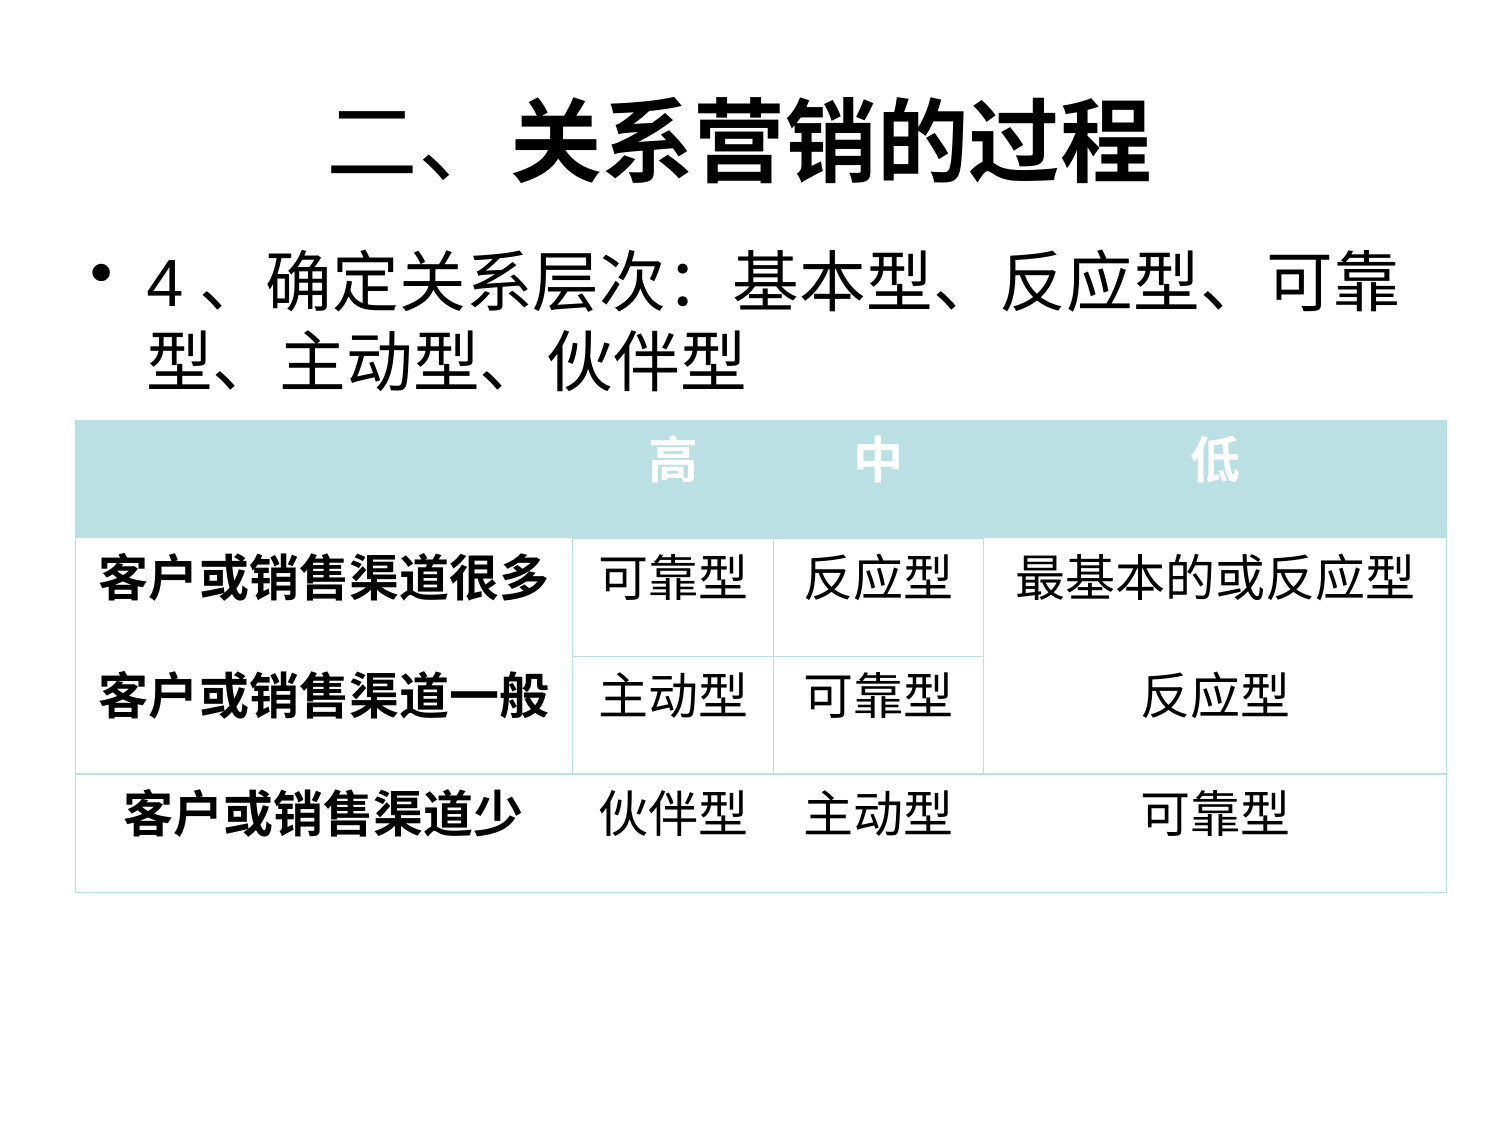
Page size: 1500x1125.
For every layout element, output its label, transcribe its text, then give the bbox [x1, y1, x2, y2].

table_cell 客户或销售渠道一般 [76, 656, 572, 773]
table_cell 客户或销售渠道很多 [76, 538, 572, 656]
table_cell 可靠型 [573, 539, 773, 656]
table_cell 主动型 [774, 775, 984, 892]
table_cell 最基本的或反应型 [984, 538, 1446, 656]
table_header [76, 421, 573, 538]
table_cell 反应型 [774, 539, 983, 656]
table_header 高 [573, 421, 774, 538]
table_cell 可靠型 [774, 657, 983, 773]
table_cell 可靠型 [984, 775, 1446, 892]
title 二、关系营销的过程 [75, 45, 1425, 232]
list 4、确定关系层次：基本型、反应型、可靠型、主动型、伙伴型 [75, 232, 1425, 409]
table_header 低 [984, 421, 1446, 538]
table_cell 伙伴型 [573, 775, 774, 892]
table_cell 主动型 [573, 657, 773, 773]
table_cell 客户或销售渠道少 [76, 775, 573, 892]
table_header 中 [774, 421, 984, 538]
table_cell 反应型 [984, 656, 1446, 773]
